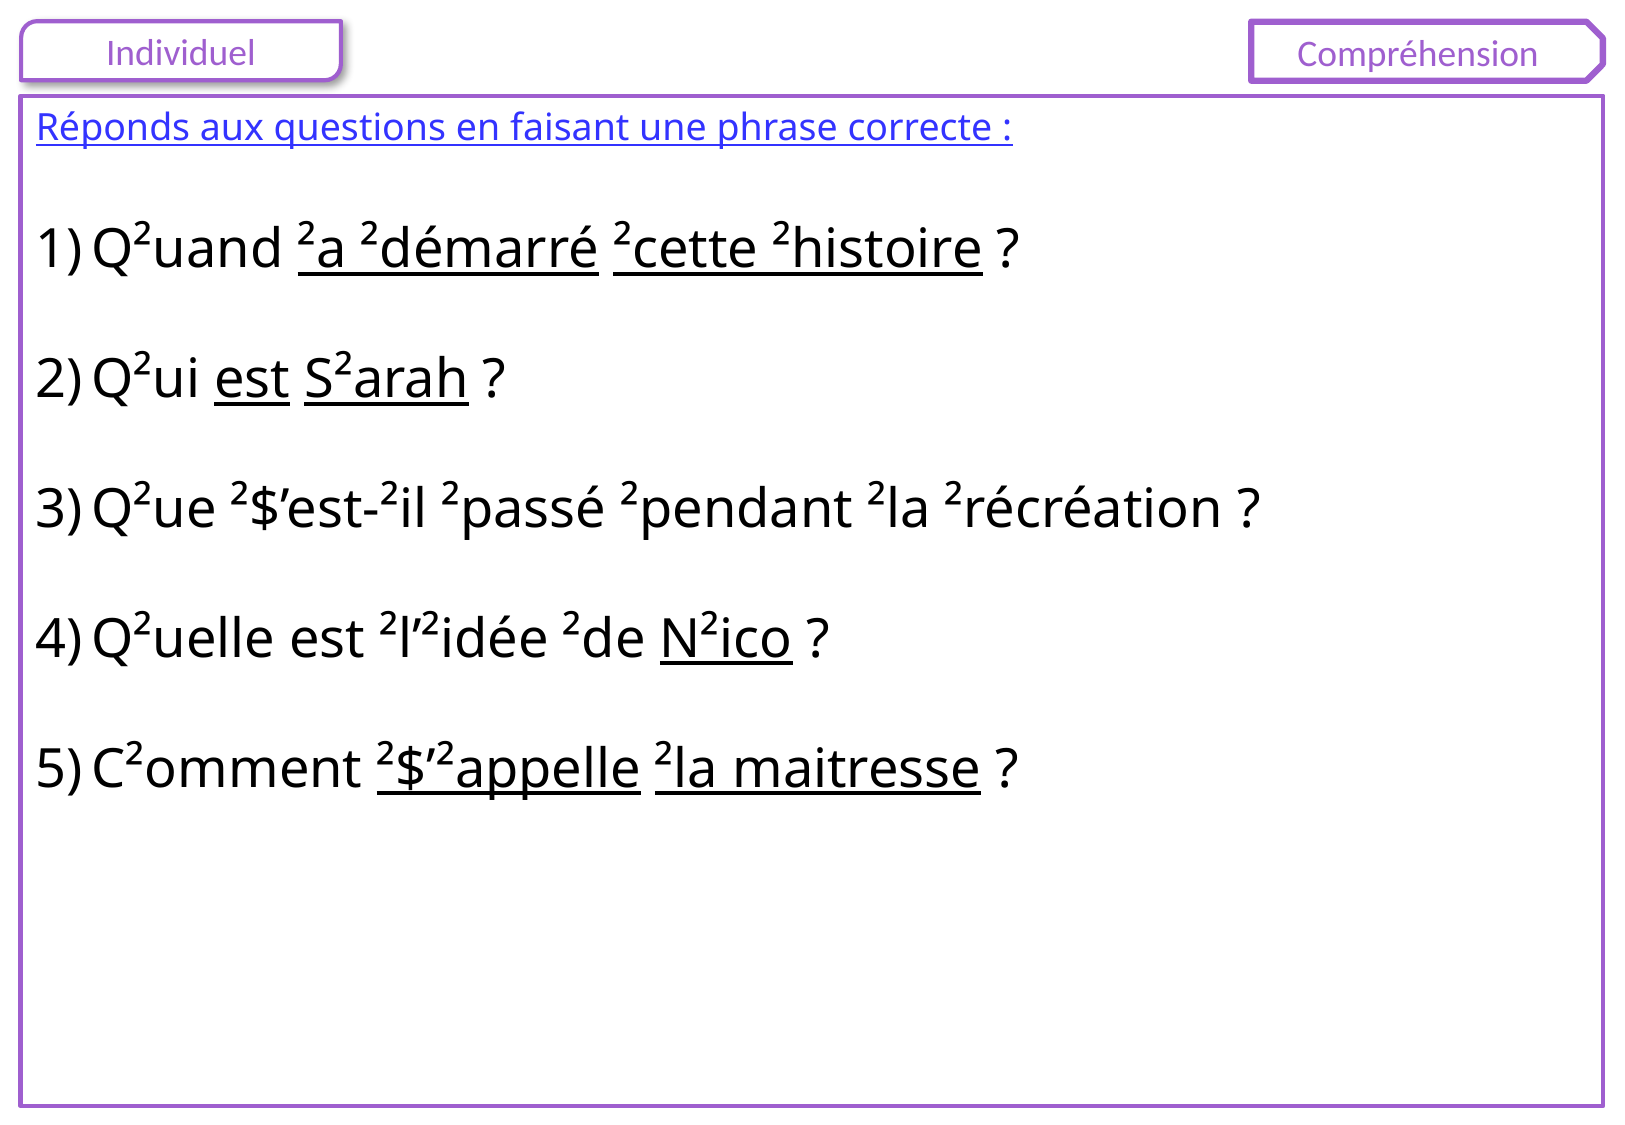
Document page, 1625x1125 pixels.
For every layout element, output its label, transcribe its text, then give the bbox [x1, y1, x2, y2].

list Compréhension [1251, 21, 1585, 81]
list Réponds aux questions en faisant une phrase correcte : Q²uand ²a ²démarré ²cette ²histoire ? Q²ui est S²arah ? Q²ue ²$’est-²il ²passé ²pendant ²la ²récréation ? Q²uelle est ²l’²idée ²de N²ico ? C²omment ²$’²appelle ²la maitresse ? [18, 94, 1605, 1108]
